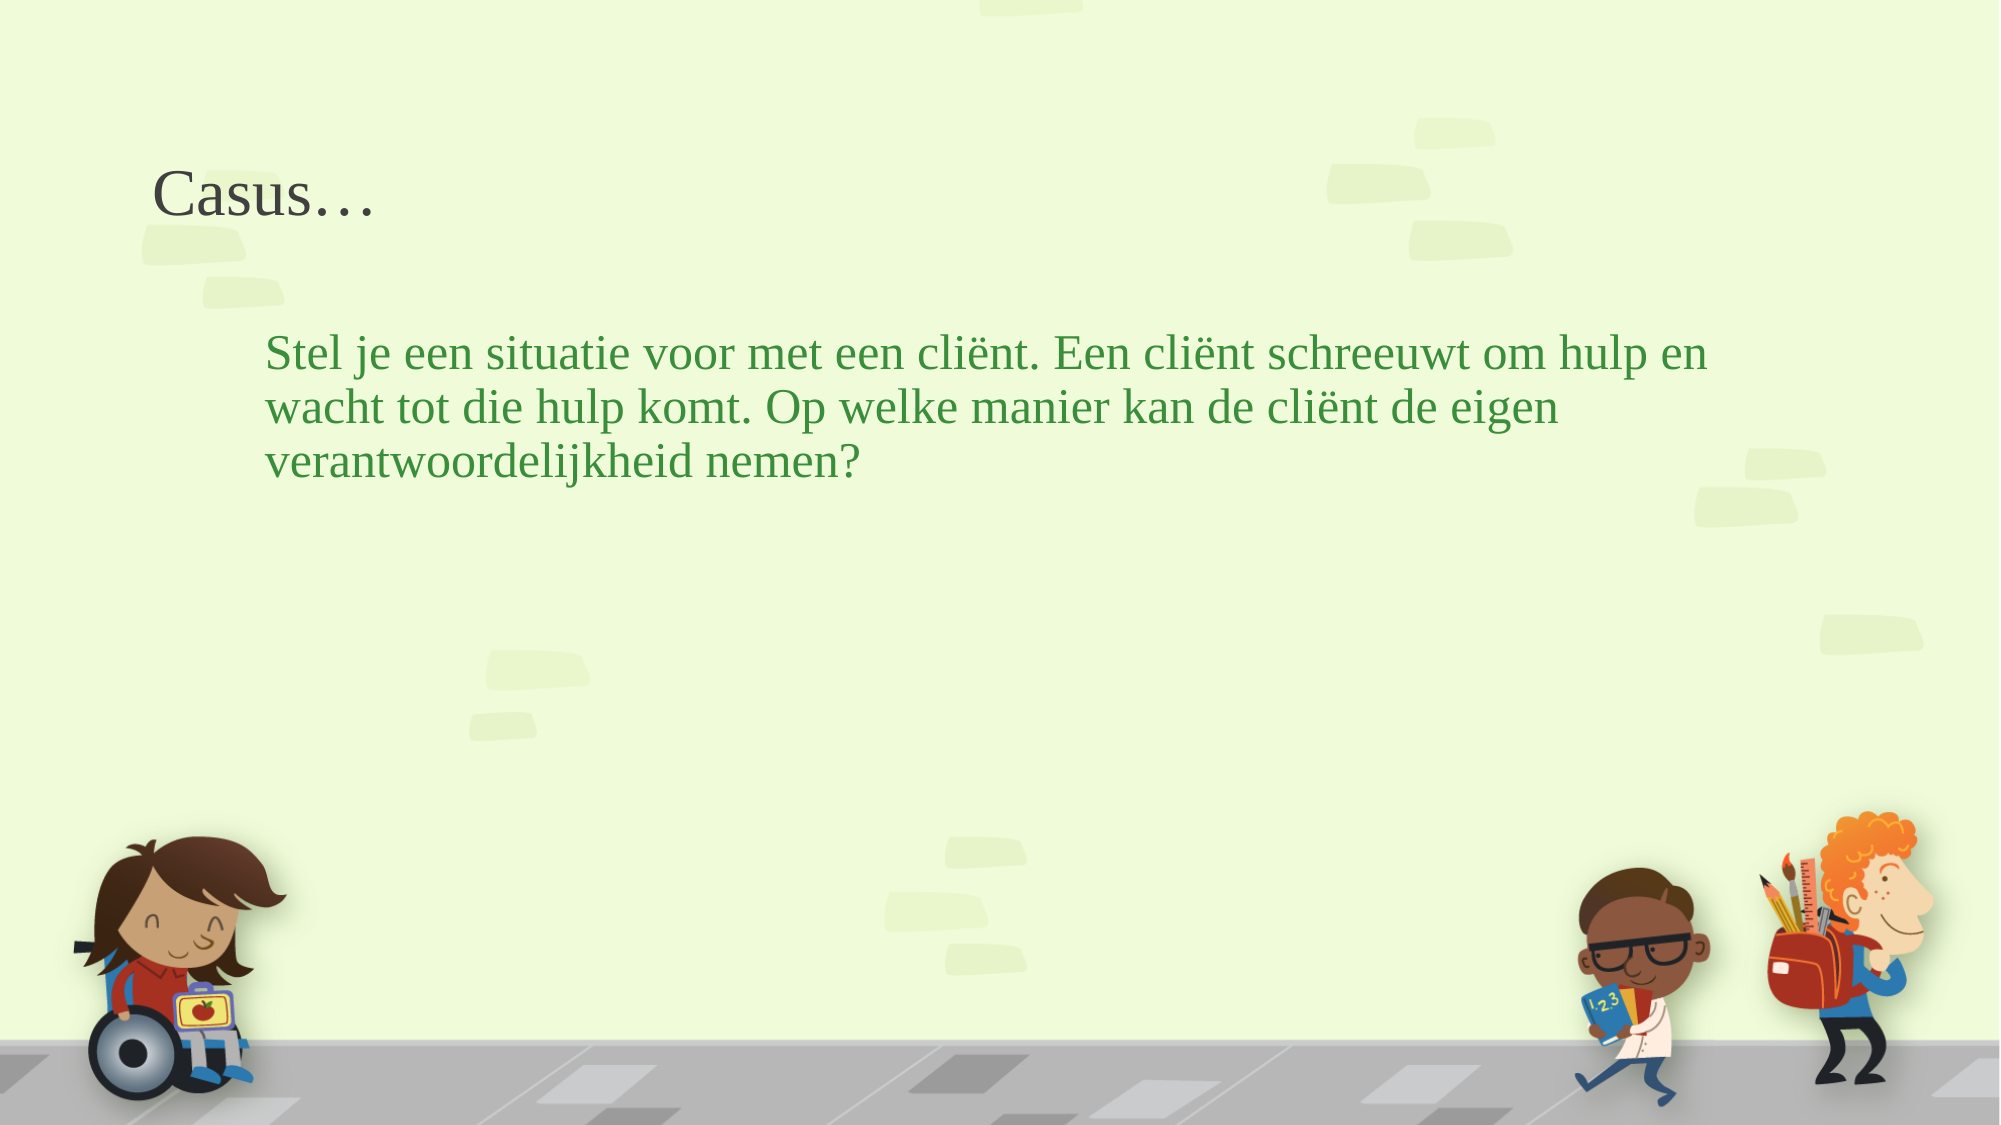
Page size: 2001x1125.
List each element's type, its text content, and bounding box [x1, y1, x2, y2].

list Stel je een situatie voor met een cliënt. Een cliënt schreeuwt om hulp en wacht tot die hulp komt. Op welke manier kan de cliënt de eigen verantwoordelijkheid nemen? [249, 299, 1816, 516]
title Casus… [137, 59, 1750, 238]
picture [0, 0, 2000, 1125]
